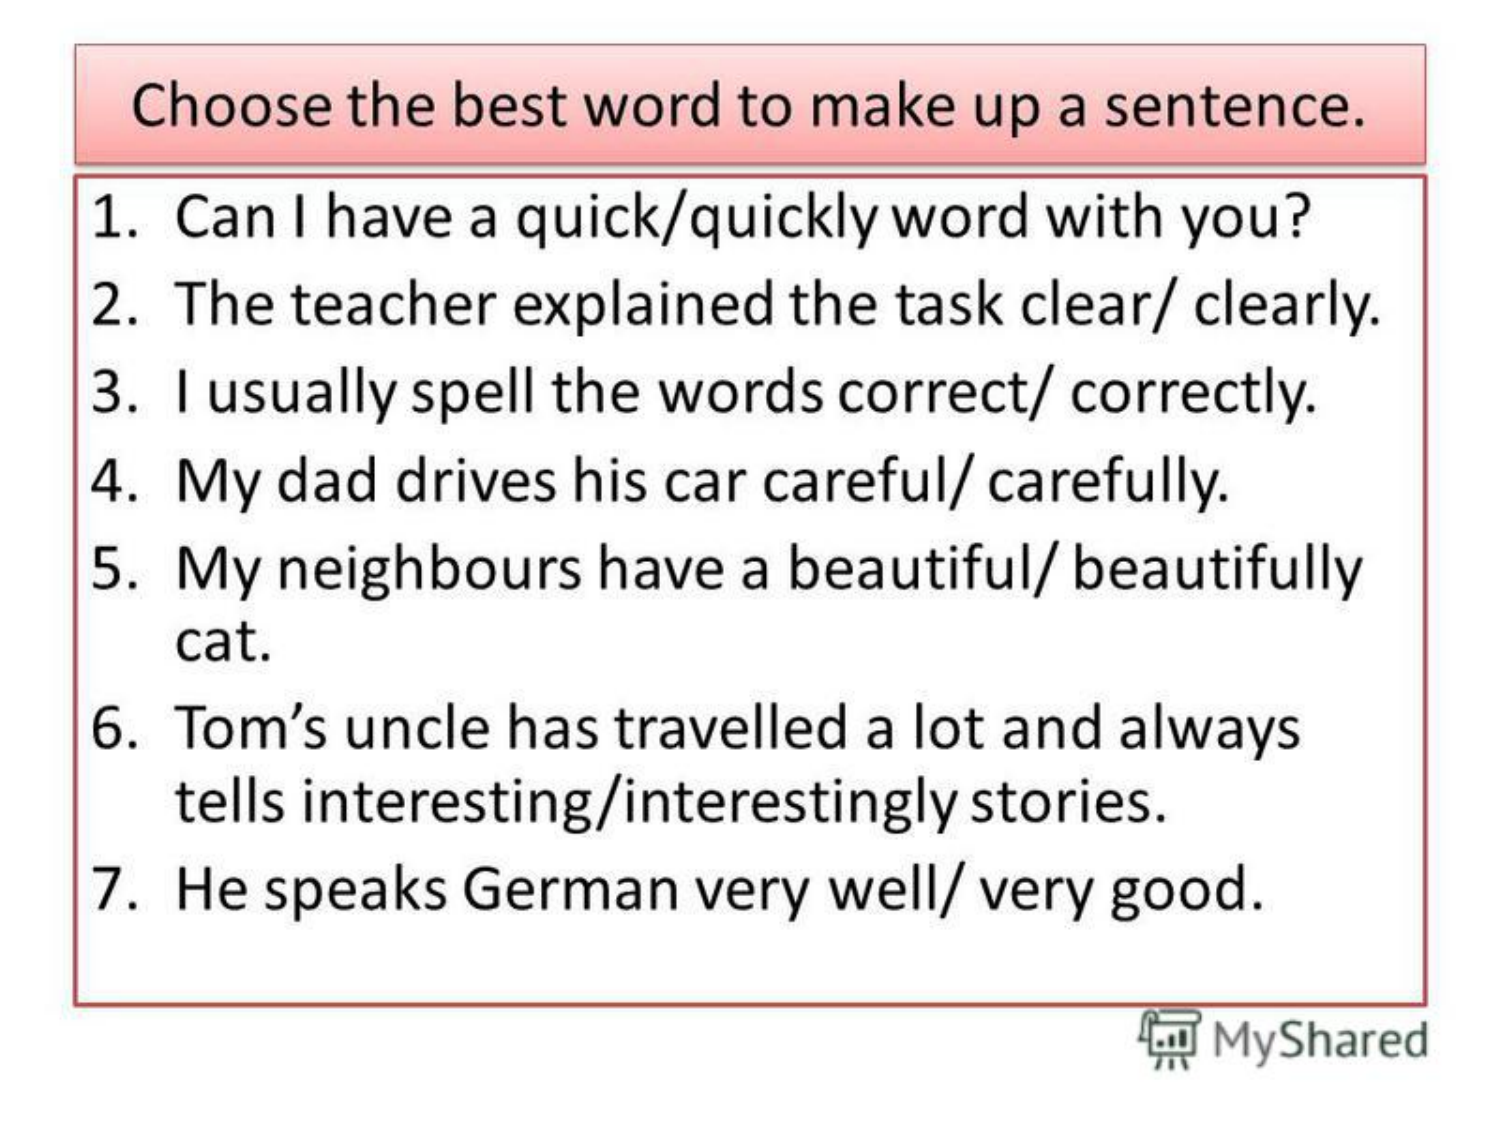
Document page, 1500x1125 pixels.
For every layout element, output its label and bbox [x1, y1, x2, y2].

list [0, 0, 1500, 1125]
